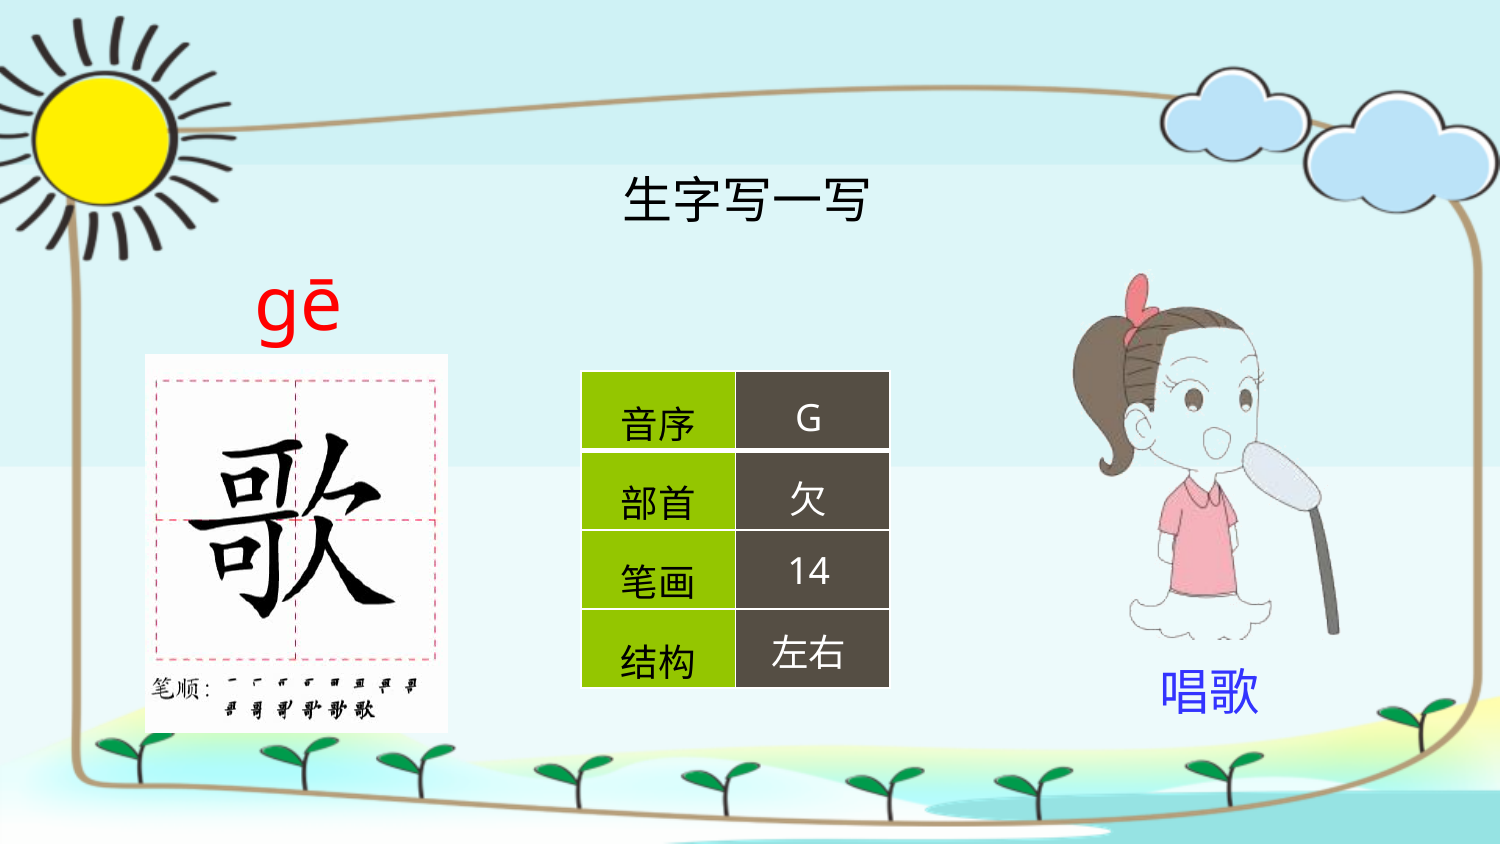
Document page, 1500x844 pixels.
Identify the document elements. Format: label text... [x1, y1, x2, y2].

text_box 14 [772, 526, 846, 600]
picture [0, 0, 1500, 844]
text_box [144, 353, 449, 735]
table_cell [736, 453, 889, 529]
table_cell [736, 531, 889, 608]
text_box 左右 [756, 608, 862, 682]
text_box gē [239, 247, 487, 353]
table_cell [736, 610, 889, 687]
table_cell 结构 [582, 610, 735, 687]
text_box 生字写一写 [608, 161, 977, 236]
table_header [736, 372, 889, 448]
table_header 音序 [582, 372, 735, 448]
text_box 欠 [775, 455, 843, 526]
table_cell 部首 [582, 453, 735, 529]
table_cell 笔画 [582, 531, 735, 608]
text_box 唱歌 [1029, 652, 1390, 728]
text_box G [780, 373, 838, 447]
